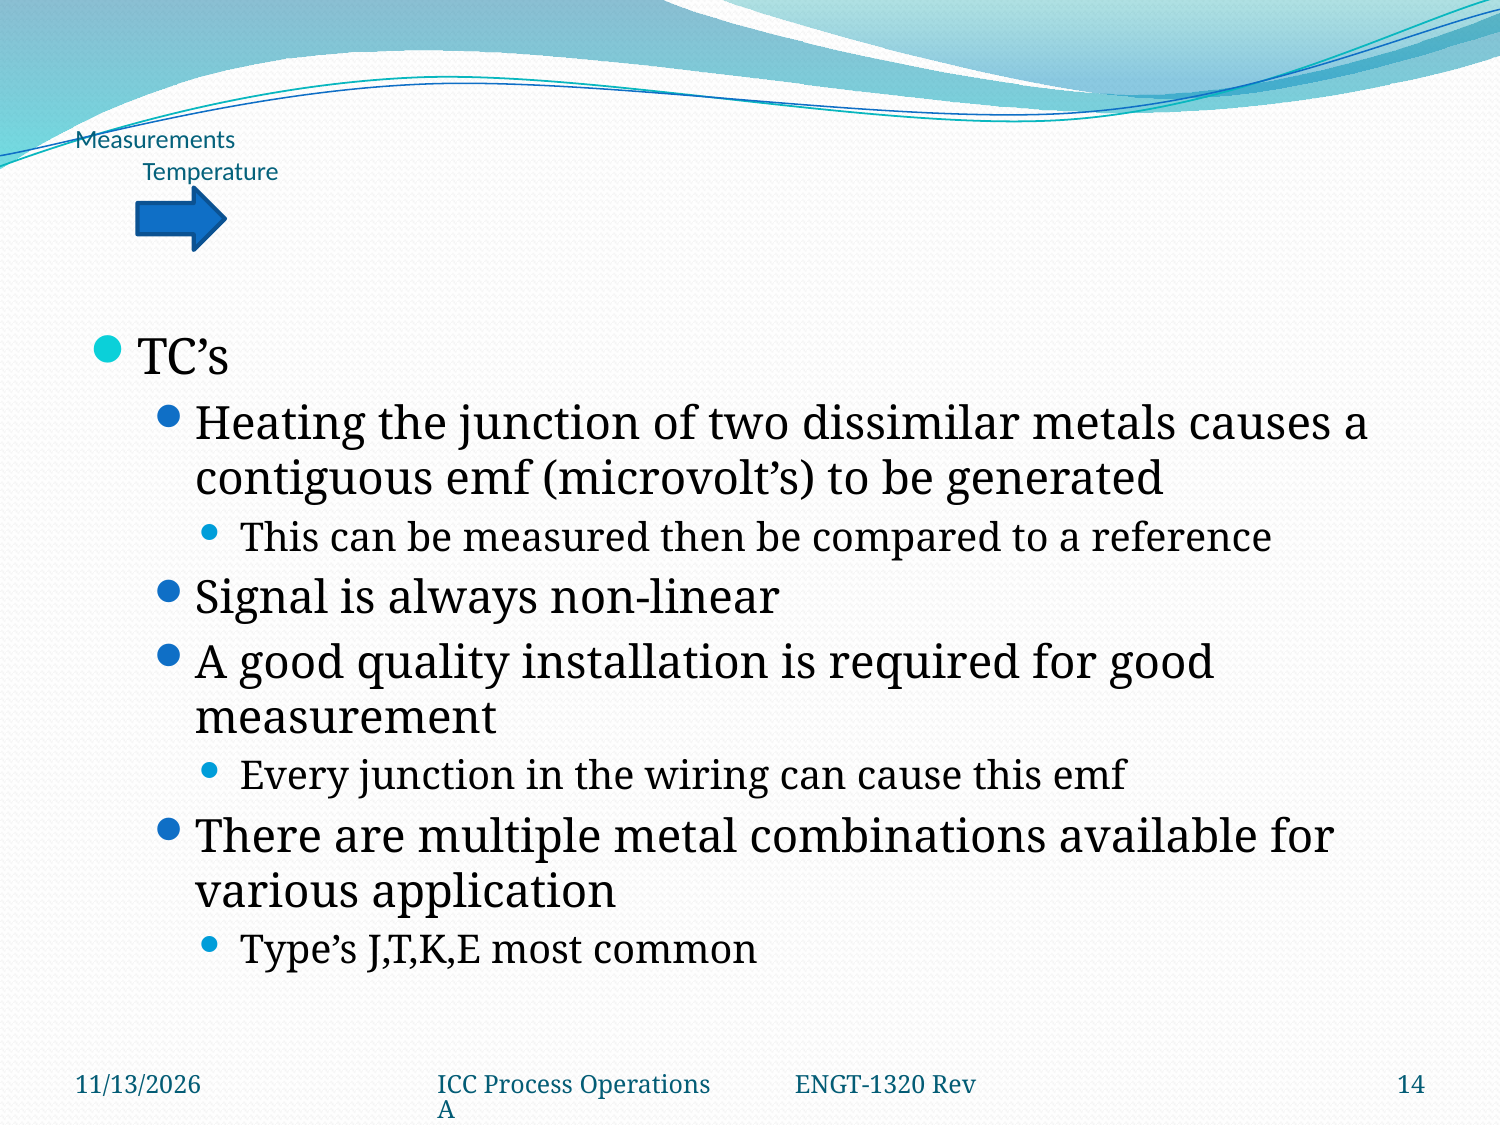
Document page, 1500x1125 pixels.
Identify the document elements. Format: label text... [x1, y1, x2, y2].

text_box [135, 185, 228, 252]
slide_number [75, 1042, 425, 1103]
title Measurements Temperature [75, 115, 1425, 250]
footer ICC Process Operations ENGT-1320 Rev A [437, 1042, 988, 1103]
slide_number 14 [1299, 1042, 1425, 1103]
list TC’s Heating the junction of two dissimilar metals causes a contiguous emf (microvolt’s) to be generated This can be measured then be compared to a reference Signal is always non-linear A good quality installation is required for good measurement Every junction in the wiring can cause this emf There are multiple metal combinations available for various application Type’s J,T,K,E most common [75, 317, 1425, 1038]
